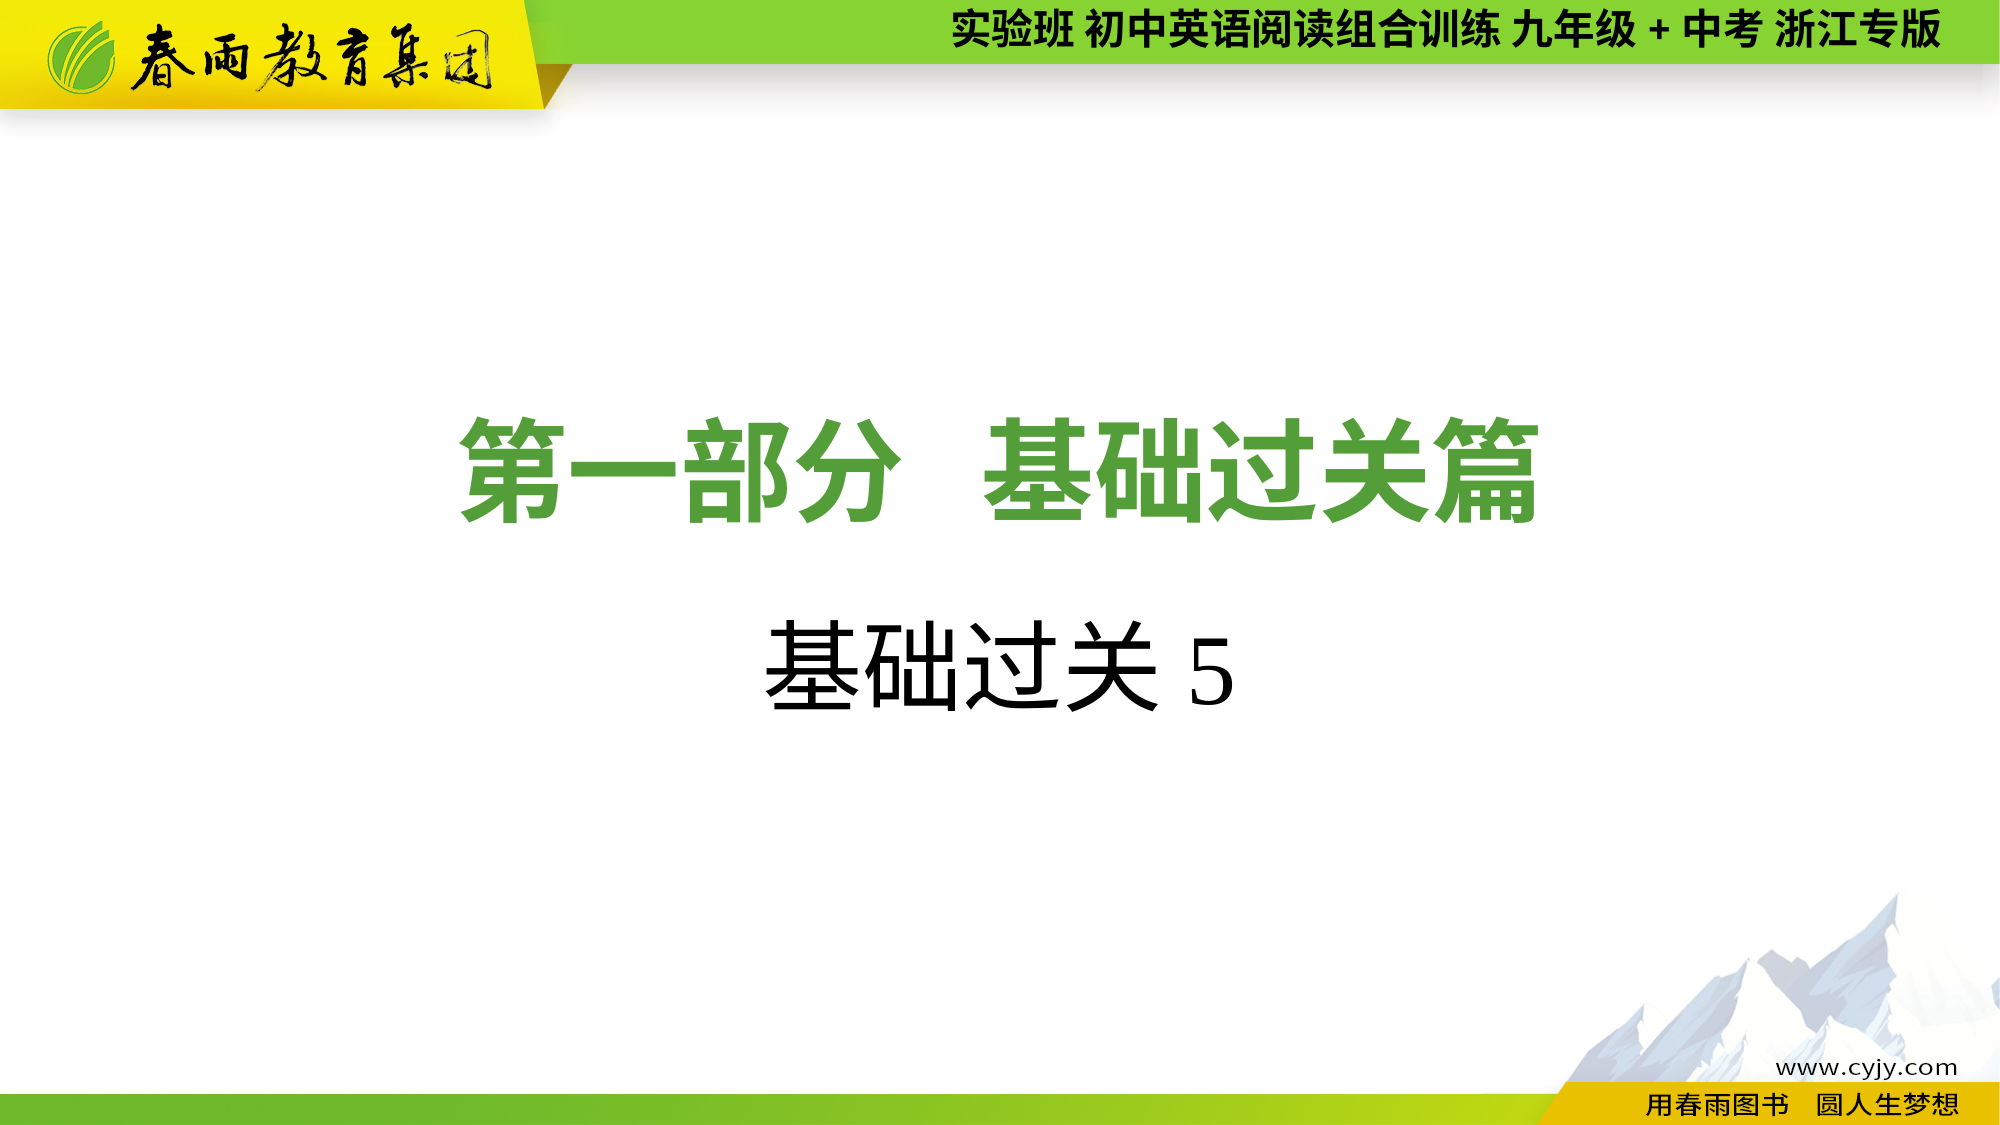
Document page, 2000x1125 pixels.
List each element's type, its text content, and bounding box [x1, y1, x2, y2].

picture [0, 0, 2000, 326]
text_box 基础过关5 [0, 537, 2000, 732]
picture [0, 732, 2000, 1125]
text_box 第一部分 基础过关篇 [0, 326, 2000, 537]
